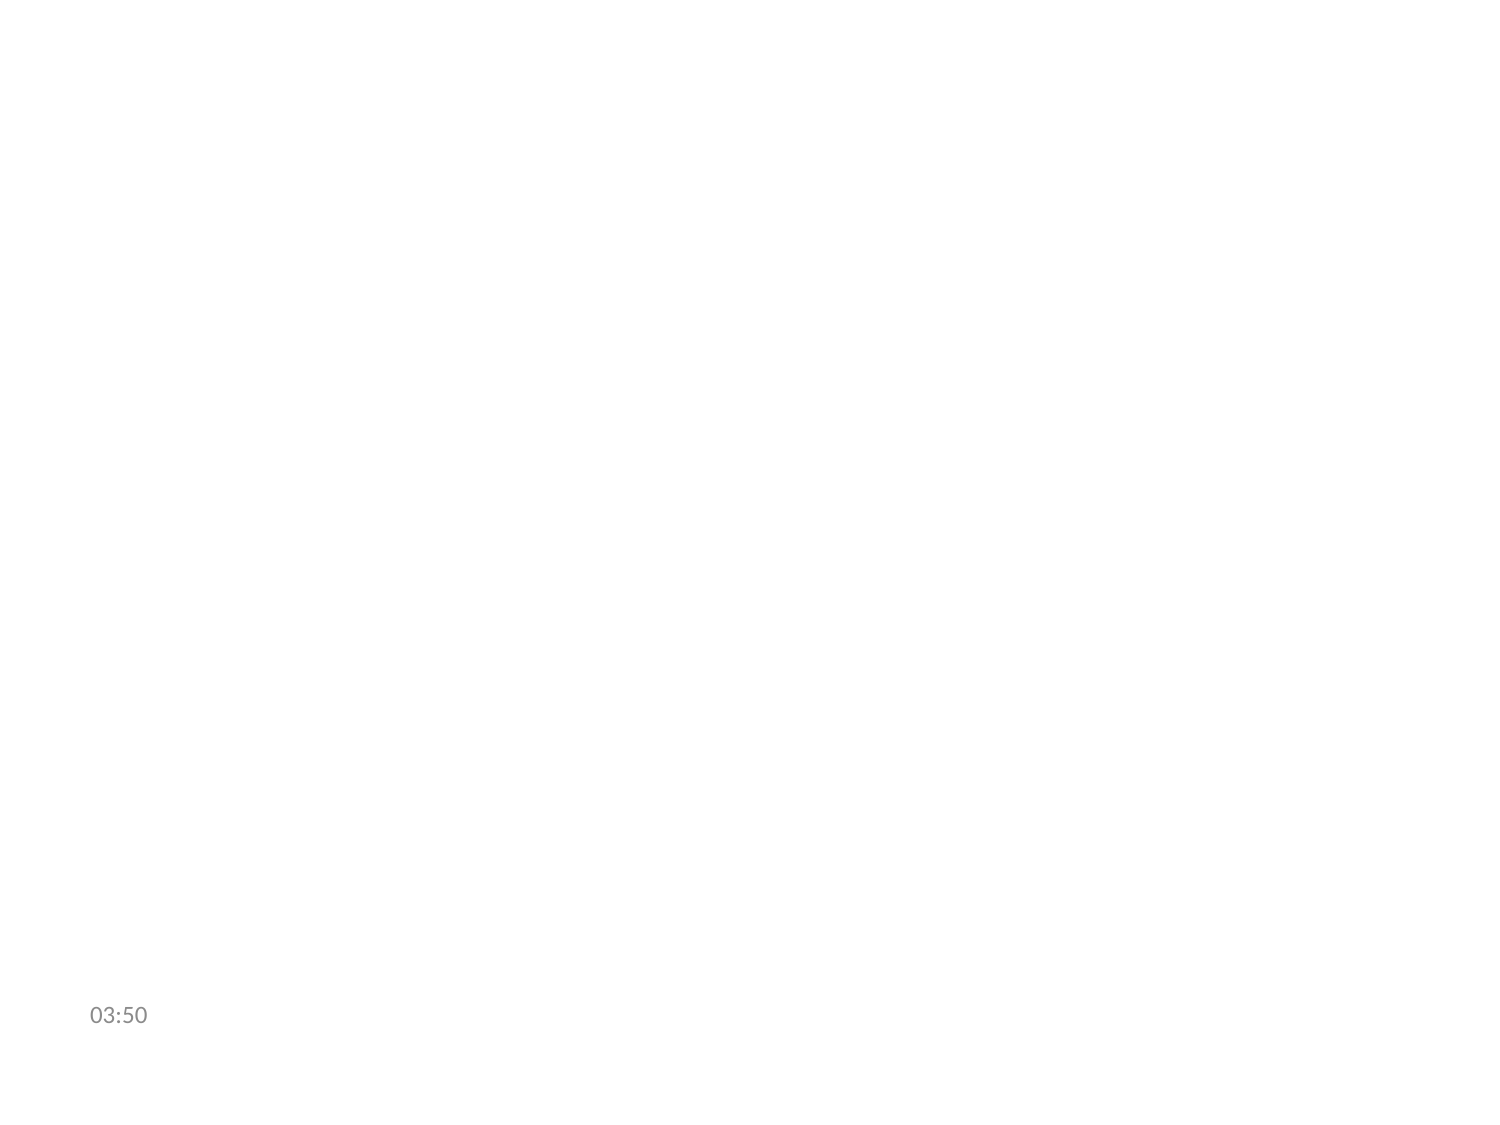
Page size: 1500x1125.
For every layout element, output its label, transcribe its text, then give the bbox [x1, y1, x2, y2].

text_box 15:35 [75, 983, 425, 1044]
